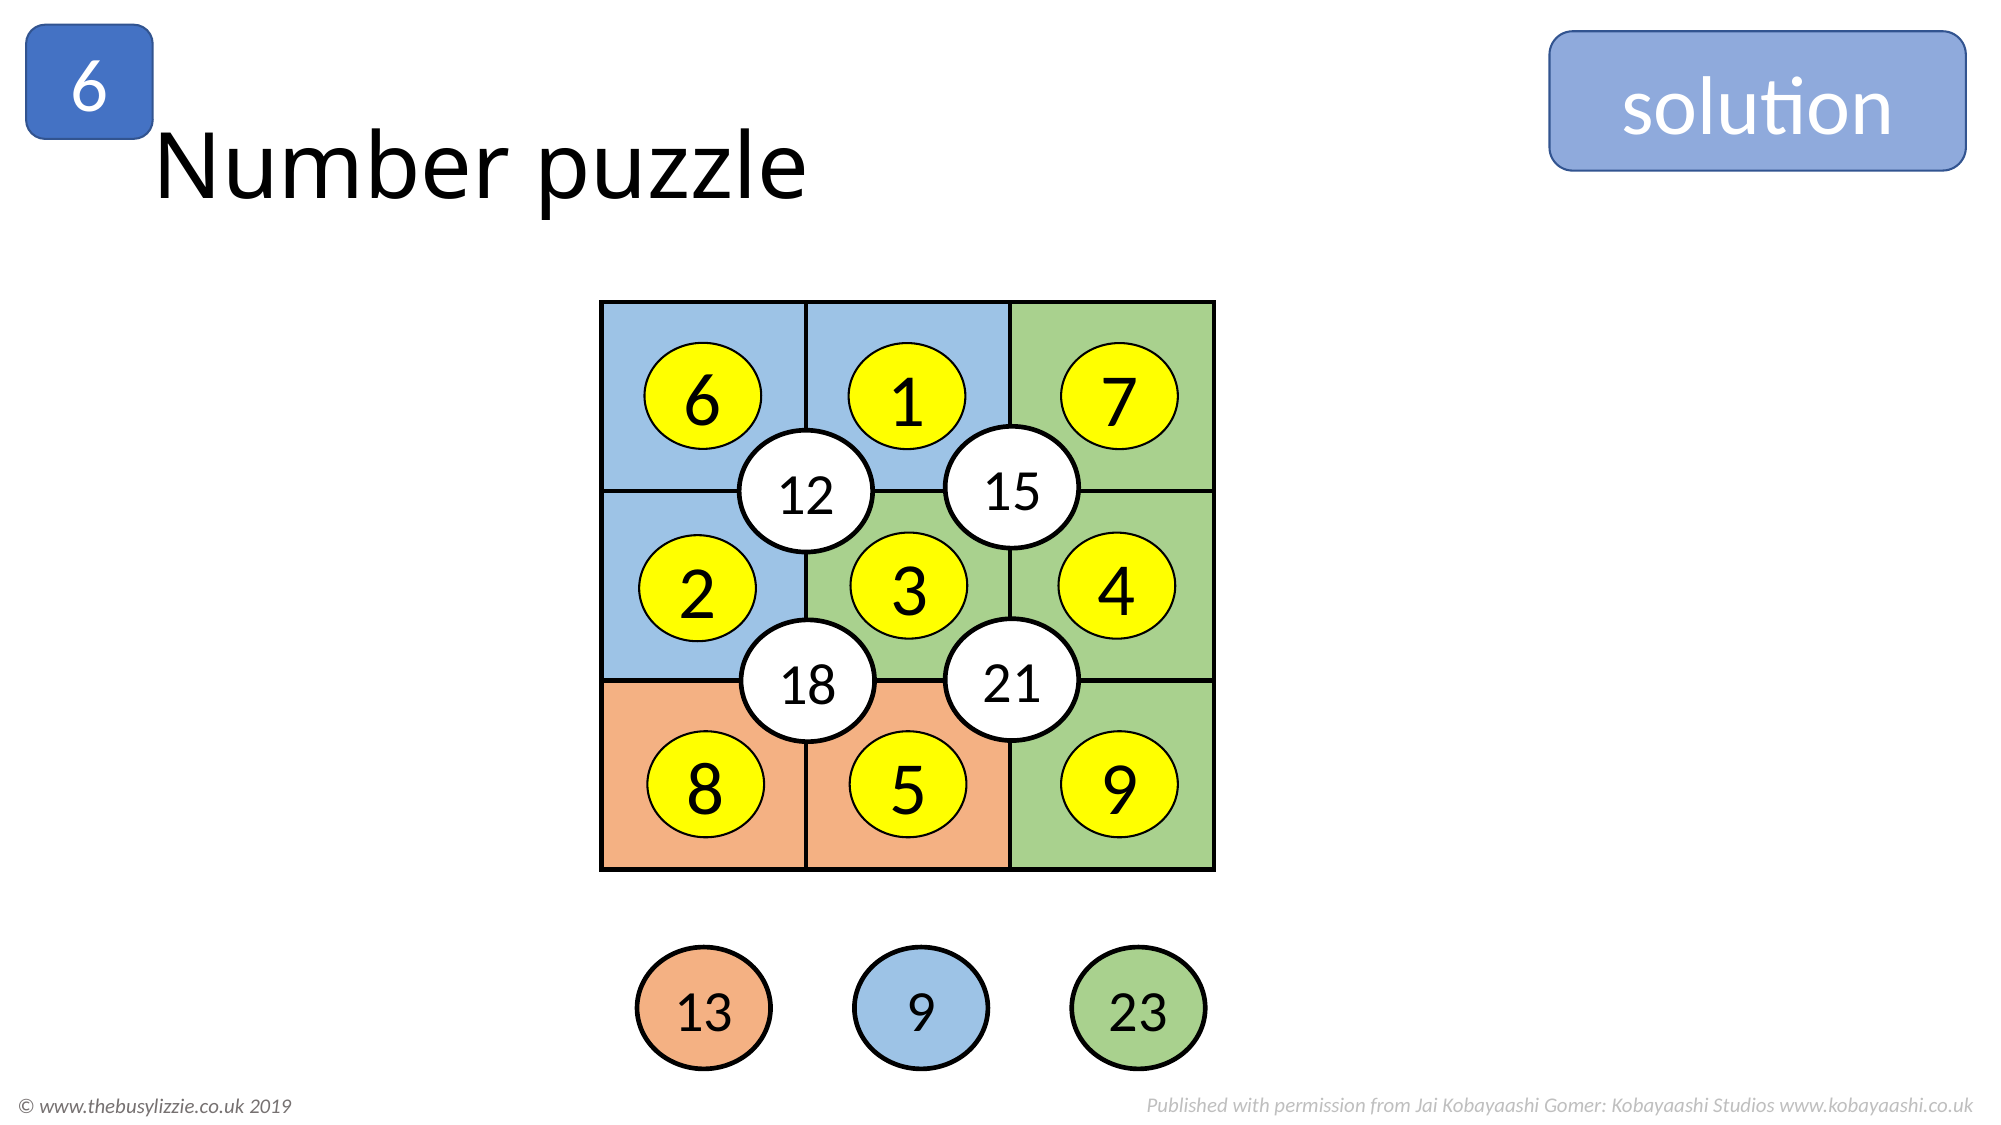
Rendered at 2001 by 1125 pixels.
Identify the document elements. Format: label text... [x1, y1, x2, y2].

title Number puzzle [137, 59, 1863, 278]
text_box © www.thebusylizzie.co.uk 2019 [2, 1085, 307, 1125]
text_box solution [1548, 30, 1967, 172]
text_box 6 [25, 23, 154, 140]
text_box Published with permission from Jai Kobayaashi Gomer: Kobayaashi Studios www.kobayaashi.co.uk [1131, 1084, 2000, 1125]
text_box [601, 302, 1215, 1069]
